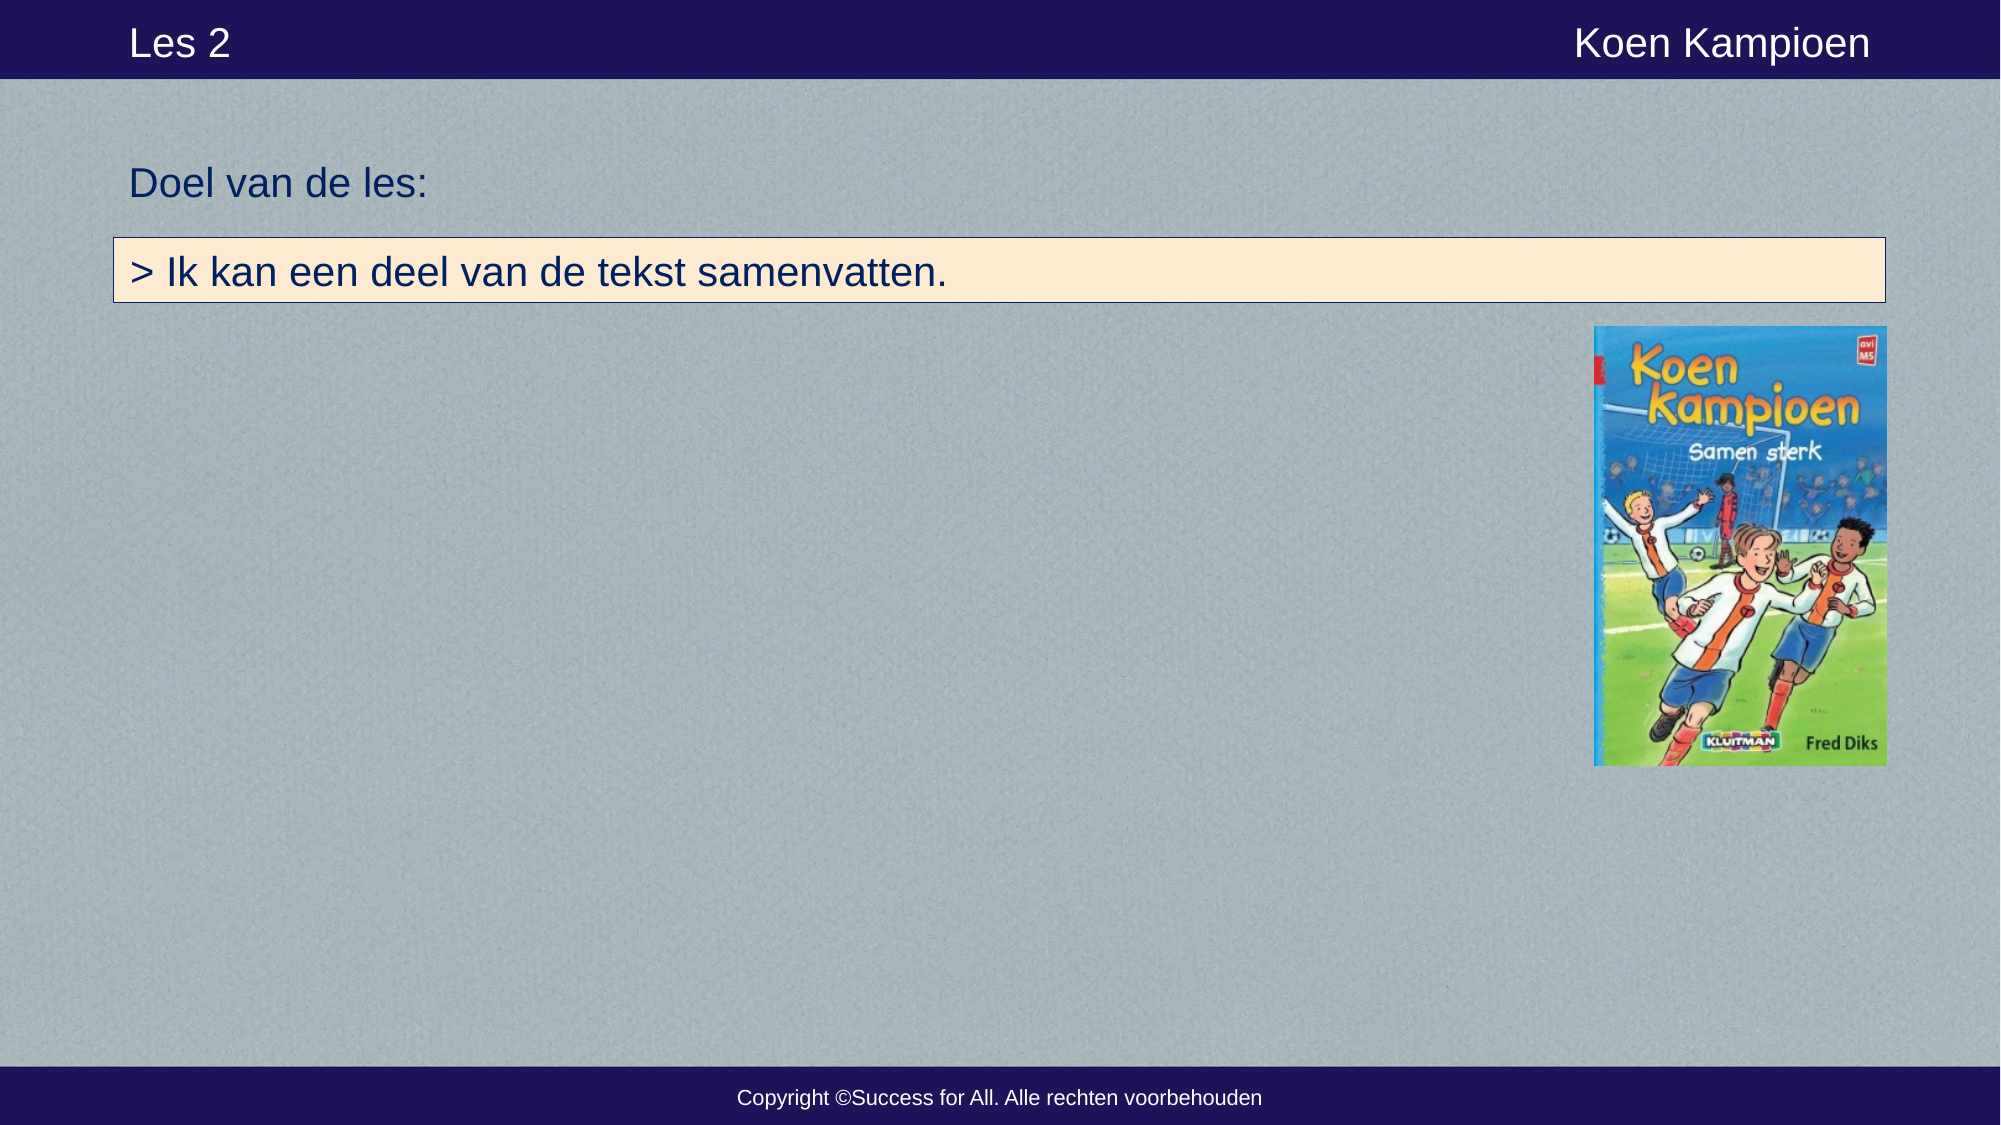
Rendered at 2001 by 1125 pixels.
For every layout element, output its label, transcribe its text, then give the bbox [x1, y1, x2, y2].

text_box > Ik kan een deel van de tekst samenvatten. [113, 237, 1886, 303]
picture [0, 0, 2001, 1125]
text_box Les 2 [114, 8, 354, 73]
text_box Koen Kampioen [999, 8, 1886, 73]
text_box Copyright ©Success for All. Alle rechten voorbehouden [0, 1076, 2000, 1125]
text_box Doel van de les: [113, 148, 1635, 214]
